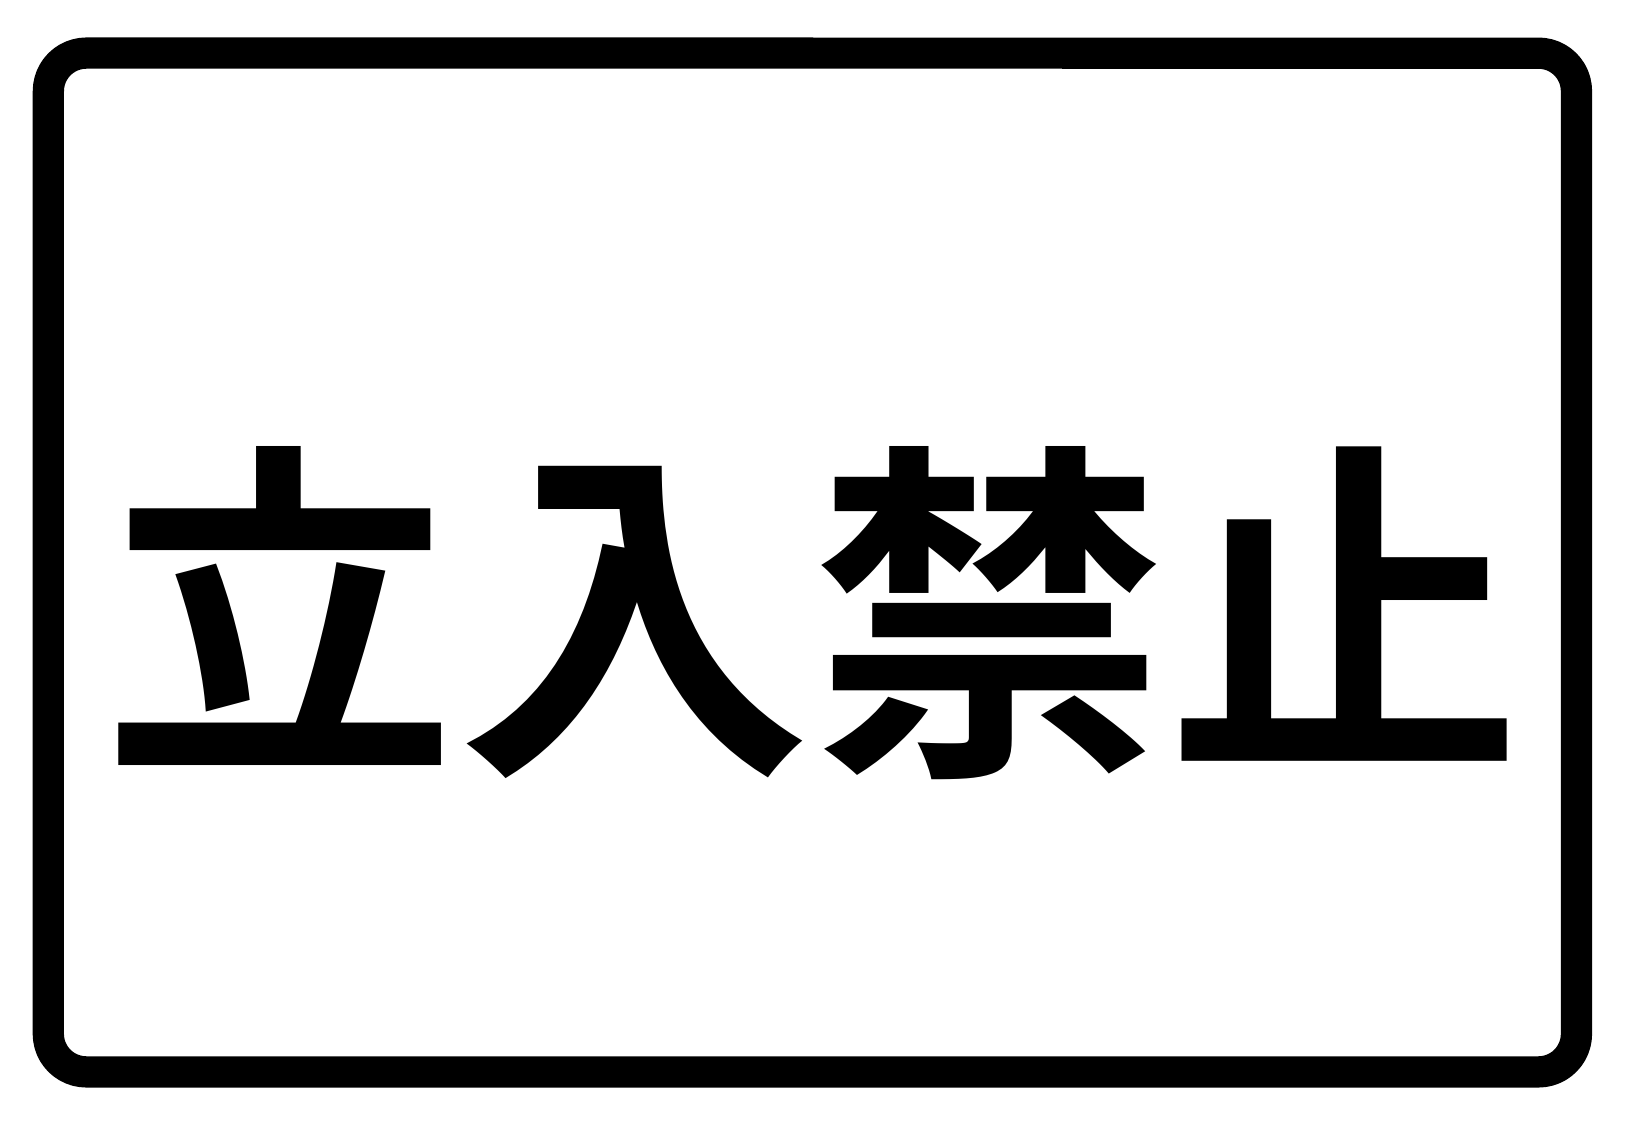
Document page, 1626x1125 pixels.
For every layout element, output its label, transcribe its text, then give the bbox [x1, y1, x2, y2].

text_box [46, 826, 1579, 1075]
text_box 立入禁止 [0, 385, 1625, 826]
text_box [46, 50, 1579, 385]
